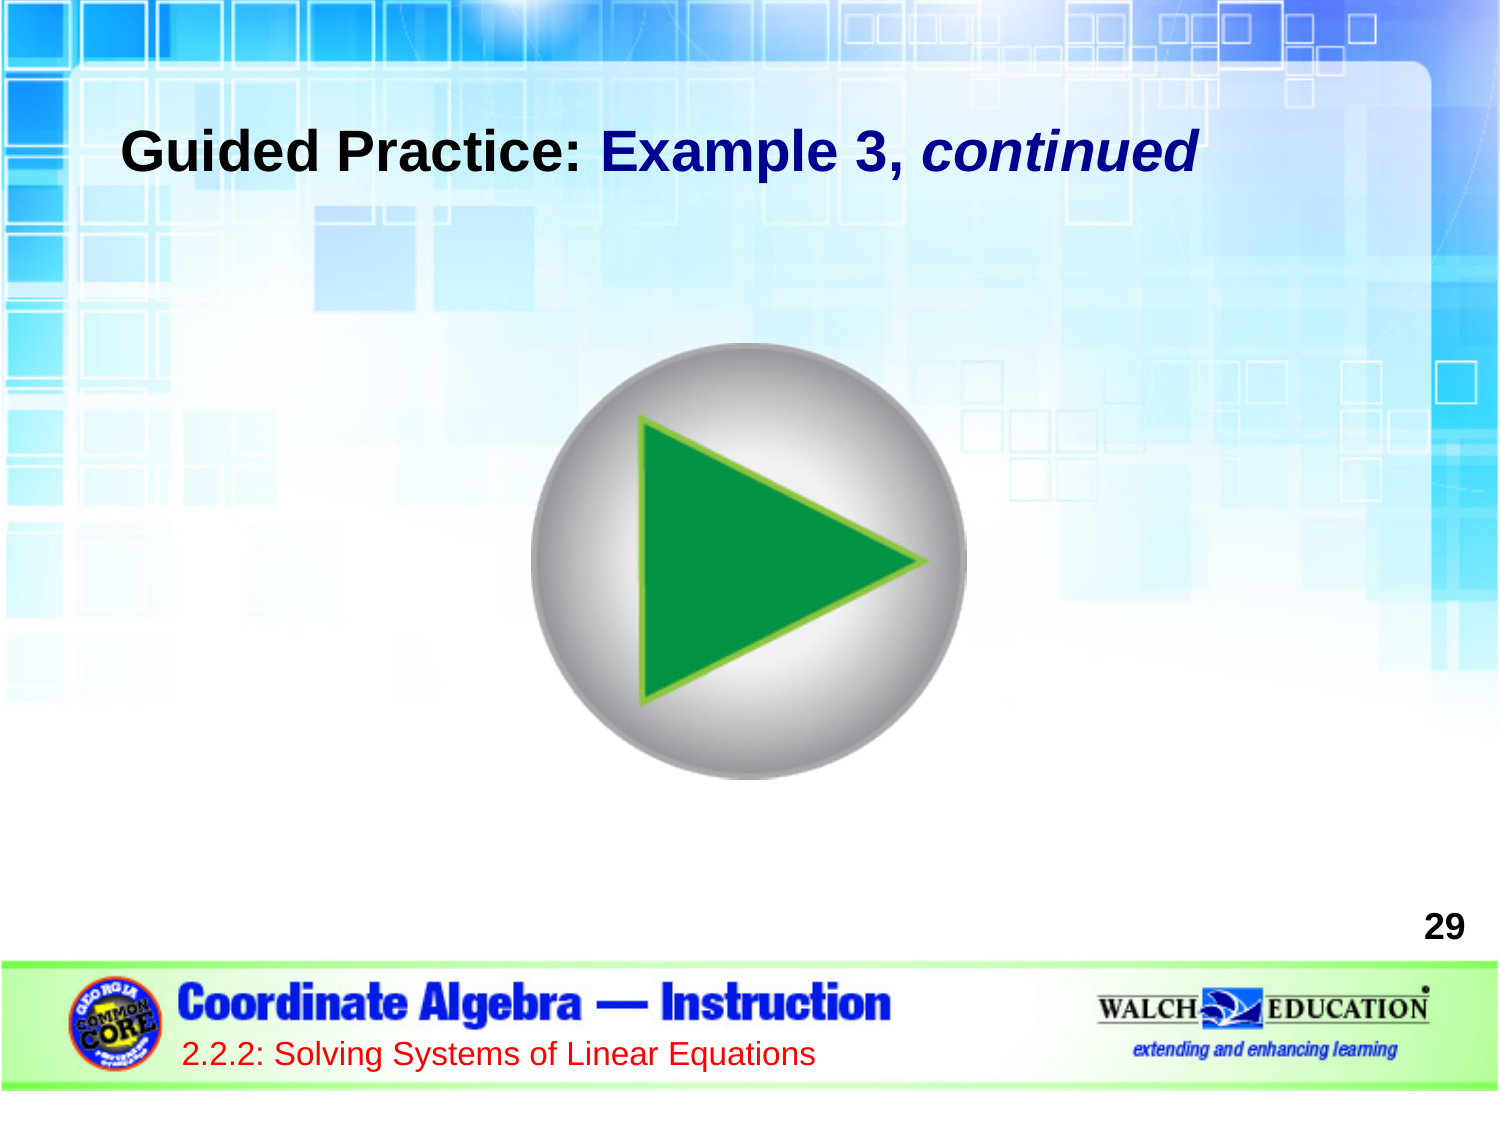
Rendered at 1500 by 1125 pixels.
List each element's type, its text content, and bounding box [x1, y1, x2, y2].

slide_number 29 [1361, 901, 1481, 949]
list 2.2.2: Solving Systems of Linear Equations [166, 1024, 1186, 1074]
subtitle Guided Practice: Example 3, continued [105, 105, 1394, 925]
picture [1, 0, 1500, 1091]
